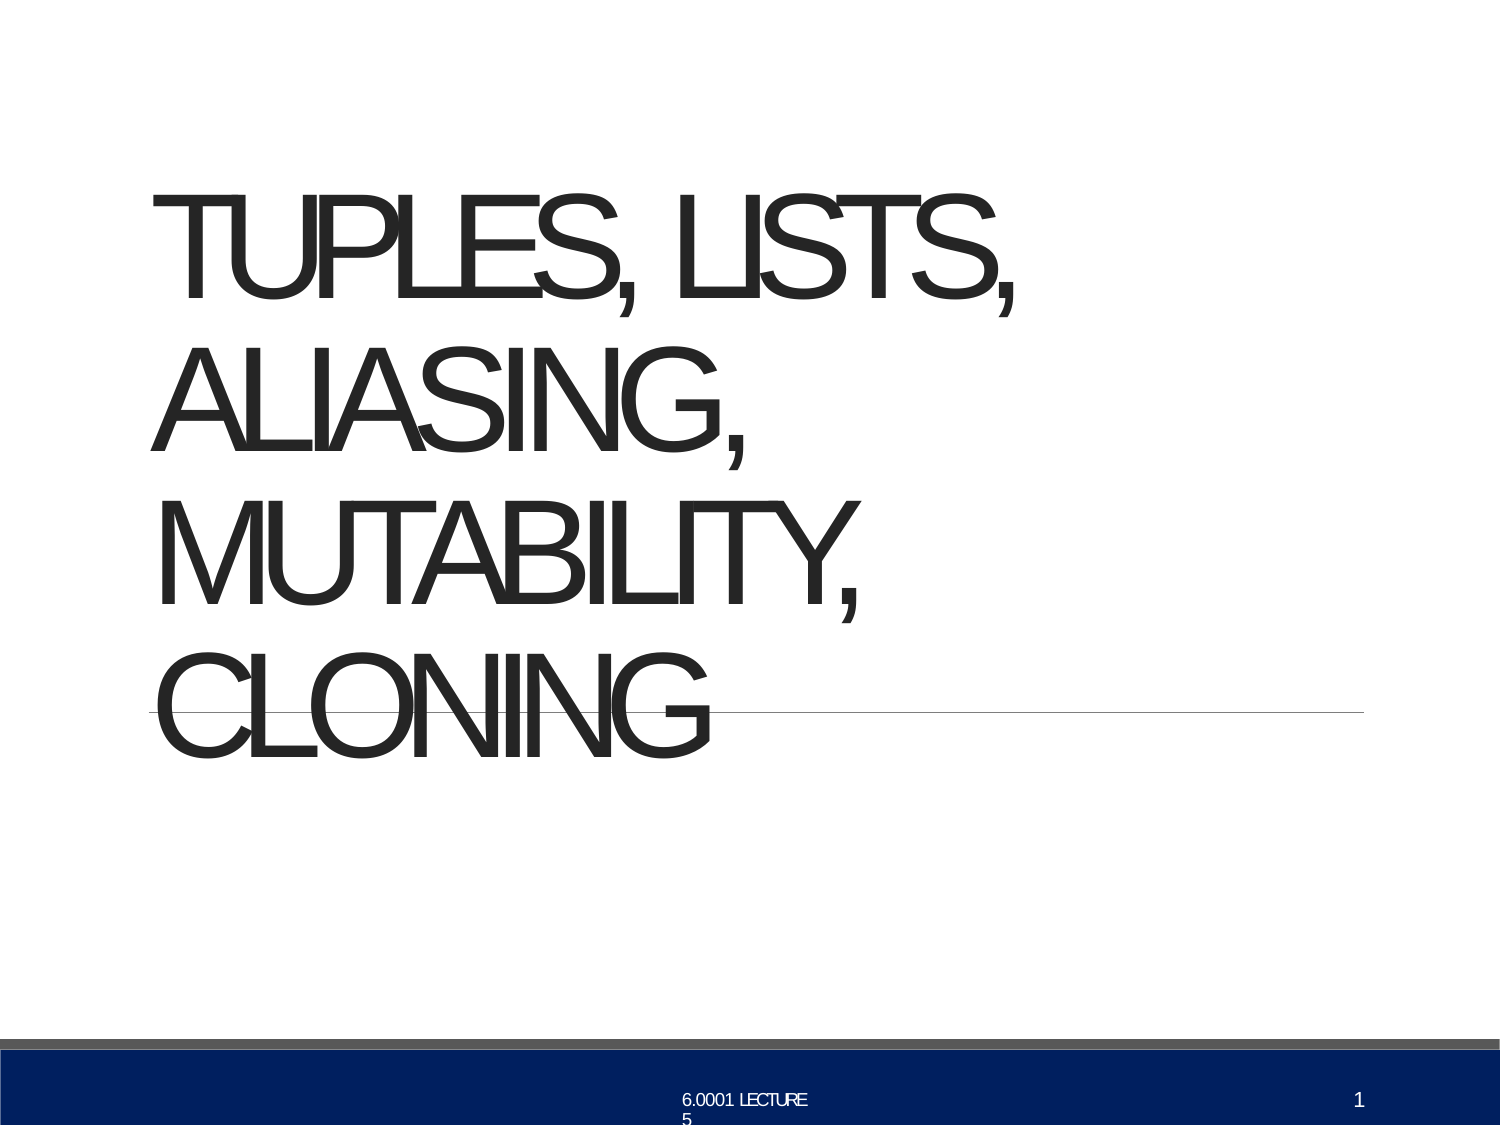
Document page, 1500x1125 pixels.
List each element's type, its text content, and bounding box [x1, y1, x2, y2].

text_box 1 [1349, 1078, 1369, 1112]
footer 6.0001 LECTURE 5 [679, 1090, 821, 1125]
title TUPLES, LISTS, ALIASING, MUTABILITY, CLONING [147, 146, 1472, 788]
text_box [0, 1050, 1500, 1125]
text_box [0, 1039, 1500, 1050]
